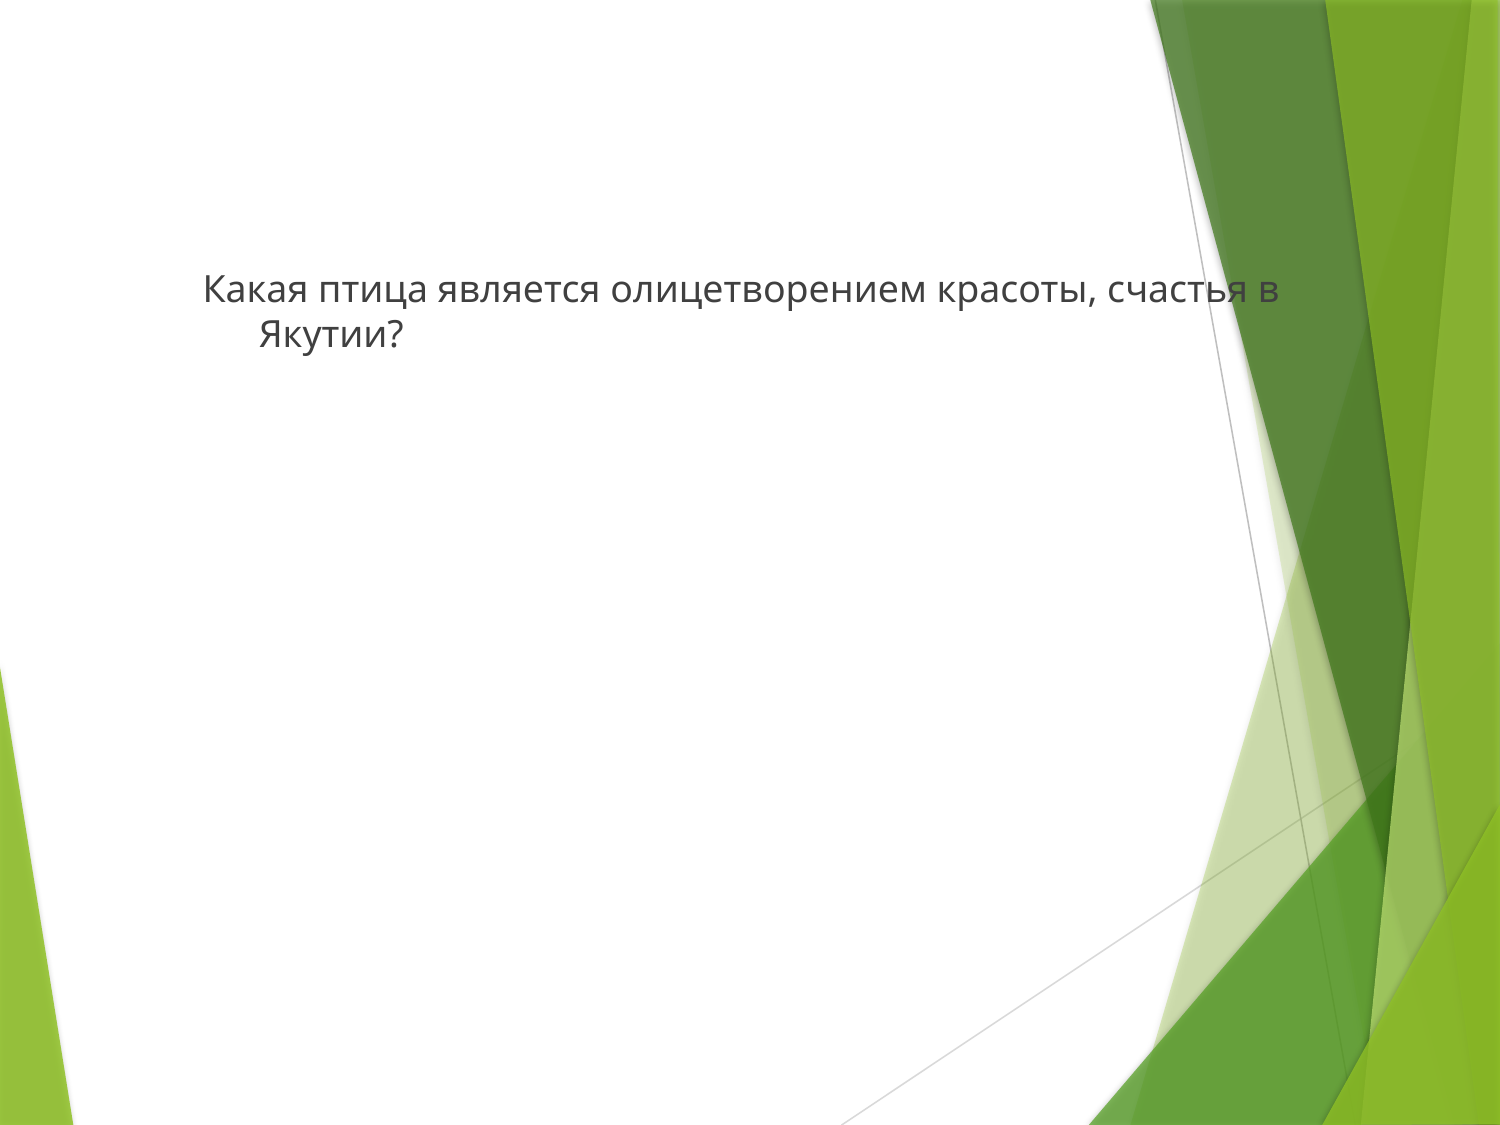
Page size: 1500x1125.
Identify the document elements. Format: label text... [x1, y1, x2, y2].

list Какая птица является олицетворением красоты, счастья в Якутии? [187, 257, 1425, 1005]
